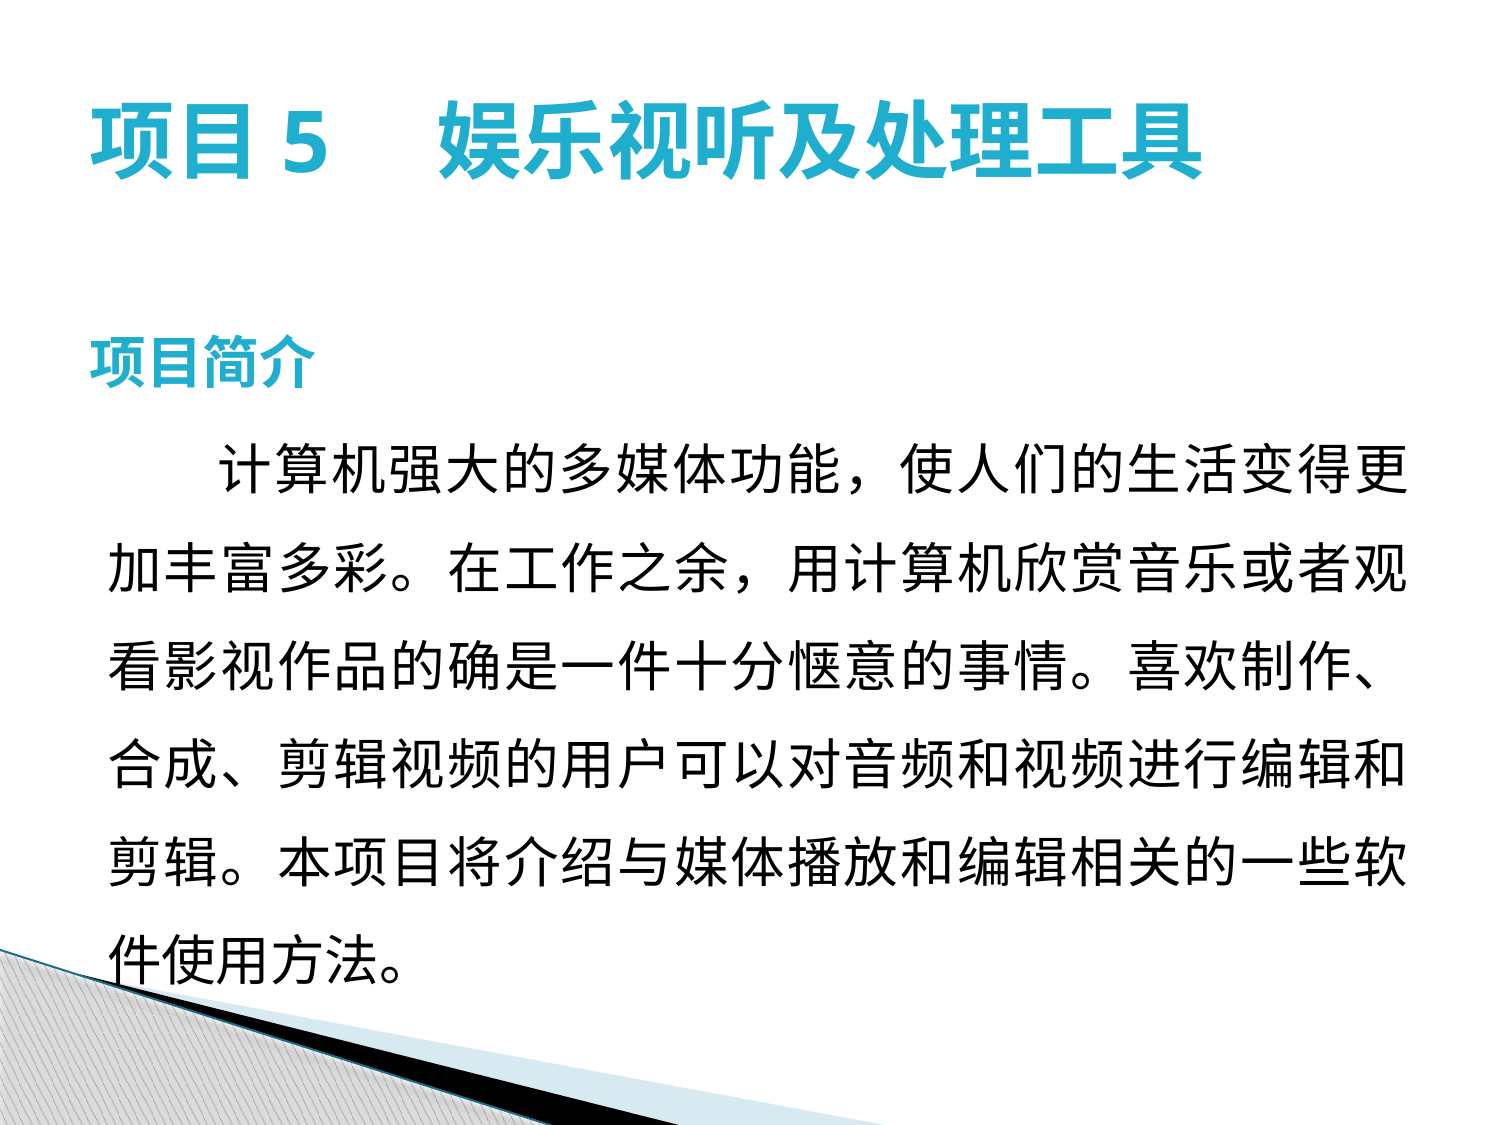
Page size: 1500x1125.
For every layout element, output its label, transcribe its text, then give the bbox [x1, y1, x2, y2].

list 项目简介 计算机强大的多媒体功能，使人们的生活变得更加丰富多彩。在工作之余，用计算机欣赏音乐或者观看影视作品的确是一件十分惬意的事情。喜欢制作、合成、剪辑视频的用户可以对音频和视频进行编辑和剪辑。本项目将介绍与媒体播放和编辑相关的一些软件使用方法。 [75, 278, 1425, 1000]
title 项目5 娱乐视听及处理工具 [75, 45, 1425, 233]
